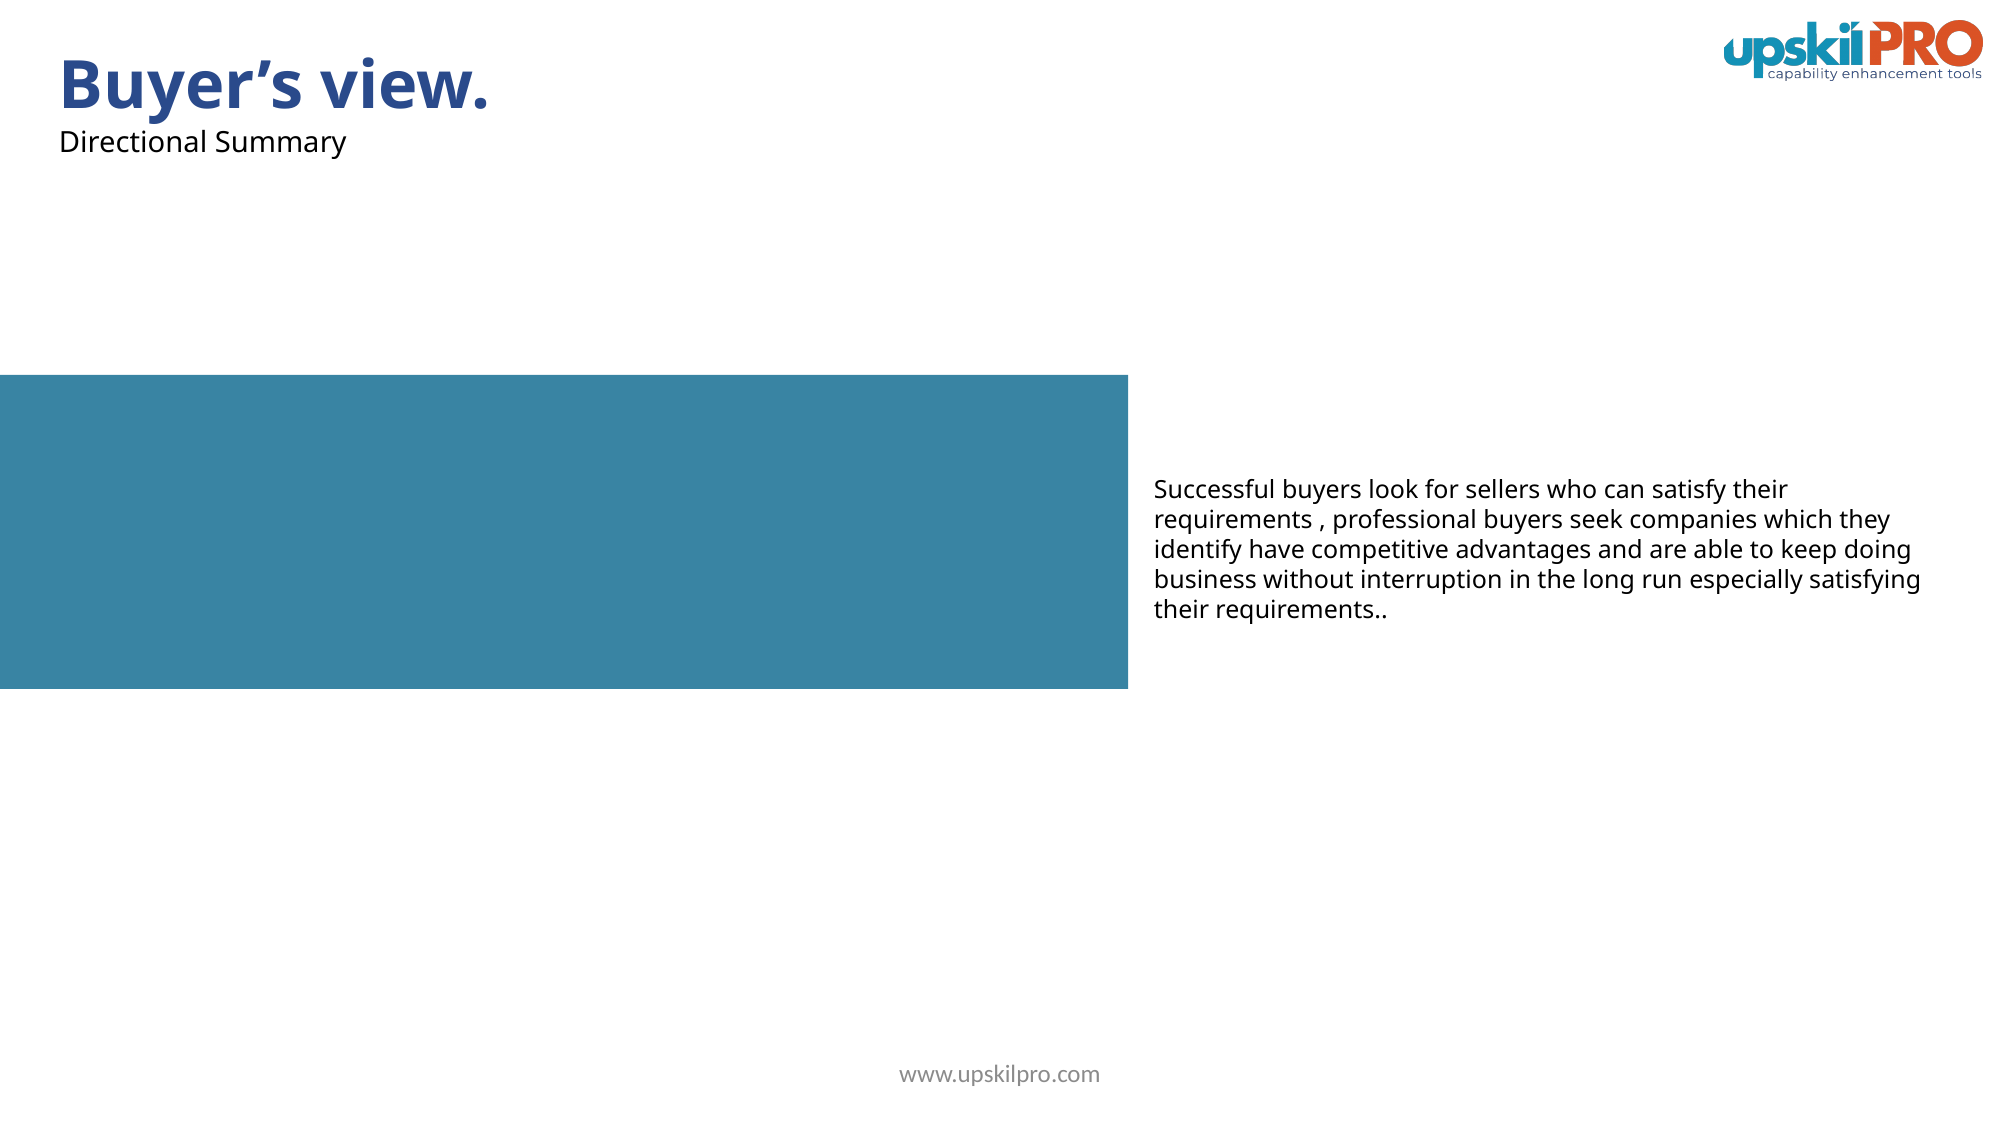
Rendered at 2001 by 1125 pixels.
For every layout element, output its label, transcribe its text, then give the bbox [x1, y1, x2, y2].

text_box [0, 374, 1129, 690]
picture [1724, 20, 1983, 81]
text_box Buyer’s view. Directional Summary [44, 34, 1097, 167]
footer www.upskilpro.com [662, 1042, 1338, 1103]
text_box Successful buyers look for sellers who can satisfy their requirements , professional buyers seek companies which they identify have competitive advantages and are able to keep doing business without interruption in the long run especially satisfying their requirements.. [1139, 466, 1952, 632]
